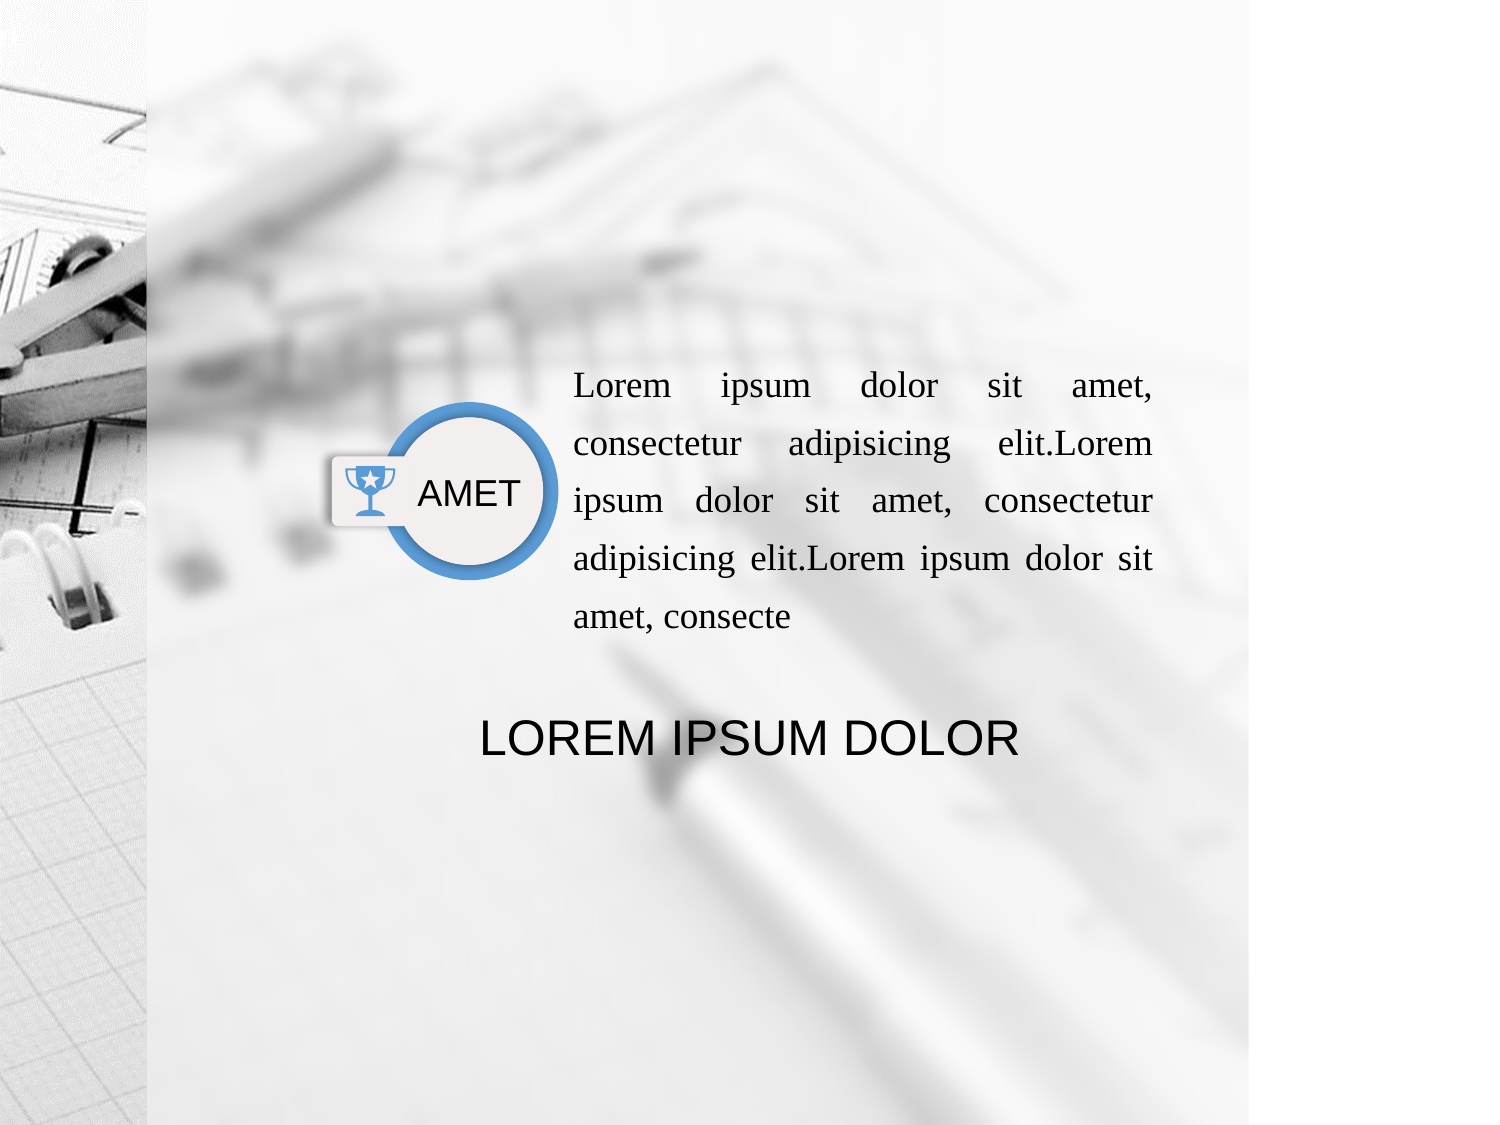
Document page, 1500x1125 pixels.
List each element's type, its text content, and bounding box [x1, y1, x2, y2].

text_box Lorem ipsum dolor sit amet, consectetur adipisicing elit.Lorem ipsum dolor sit amet, consectetur adipisicing elit.Lorem ipsum dolor sit amet, consecte [558, 338, 1169, 644]
text_box LOREM IPSUM DOLOR [112, 697, 1388, 774]
picture [0, 0, 147, 1125]
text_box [331, 402, 559, 581]
